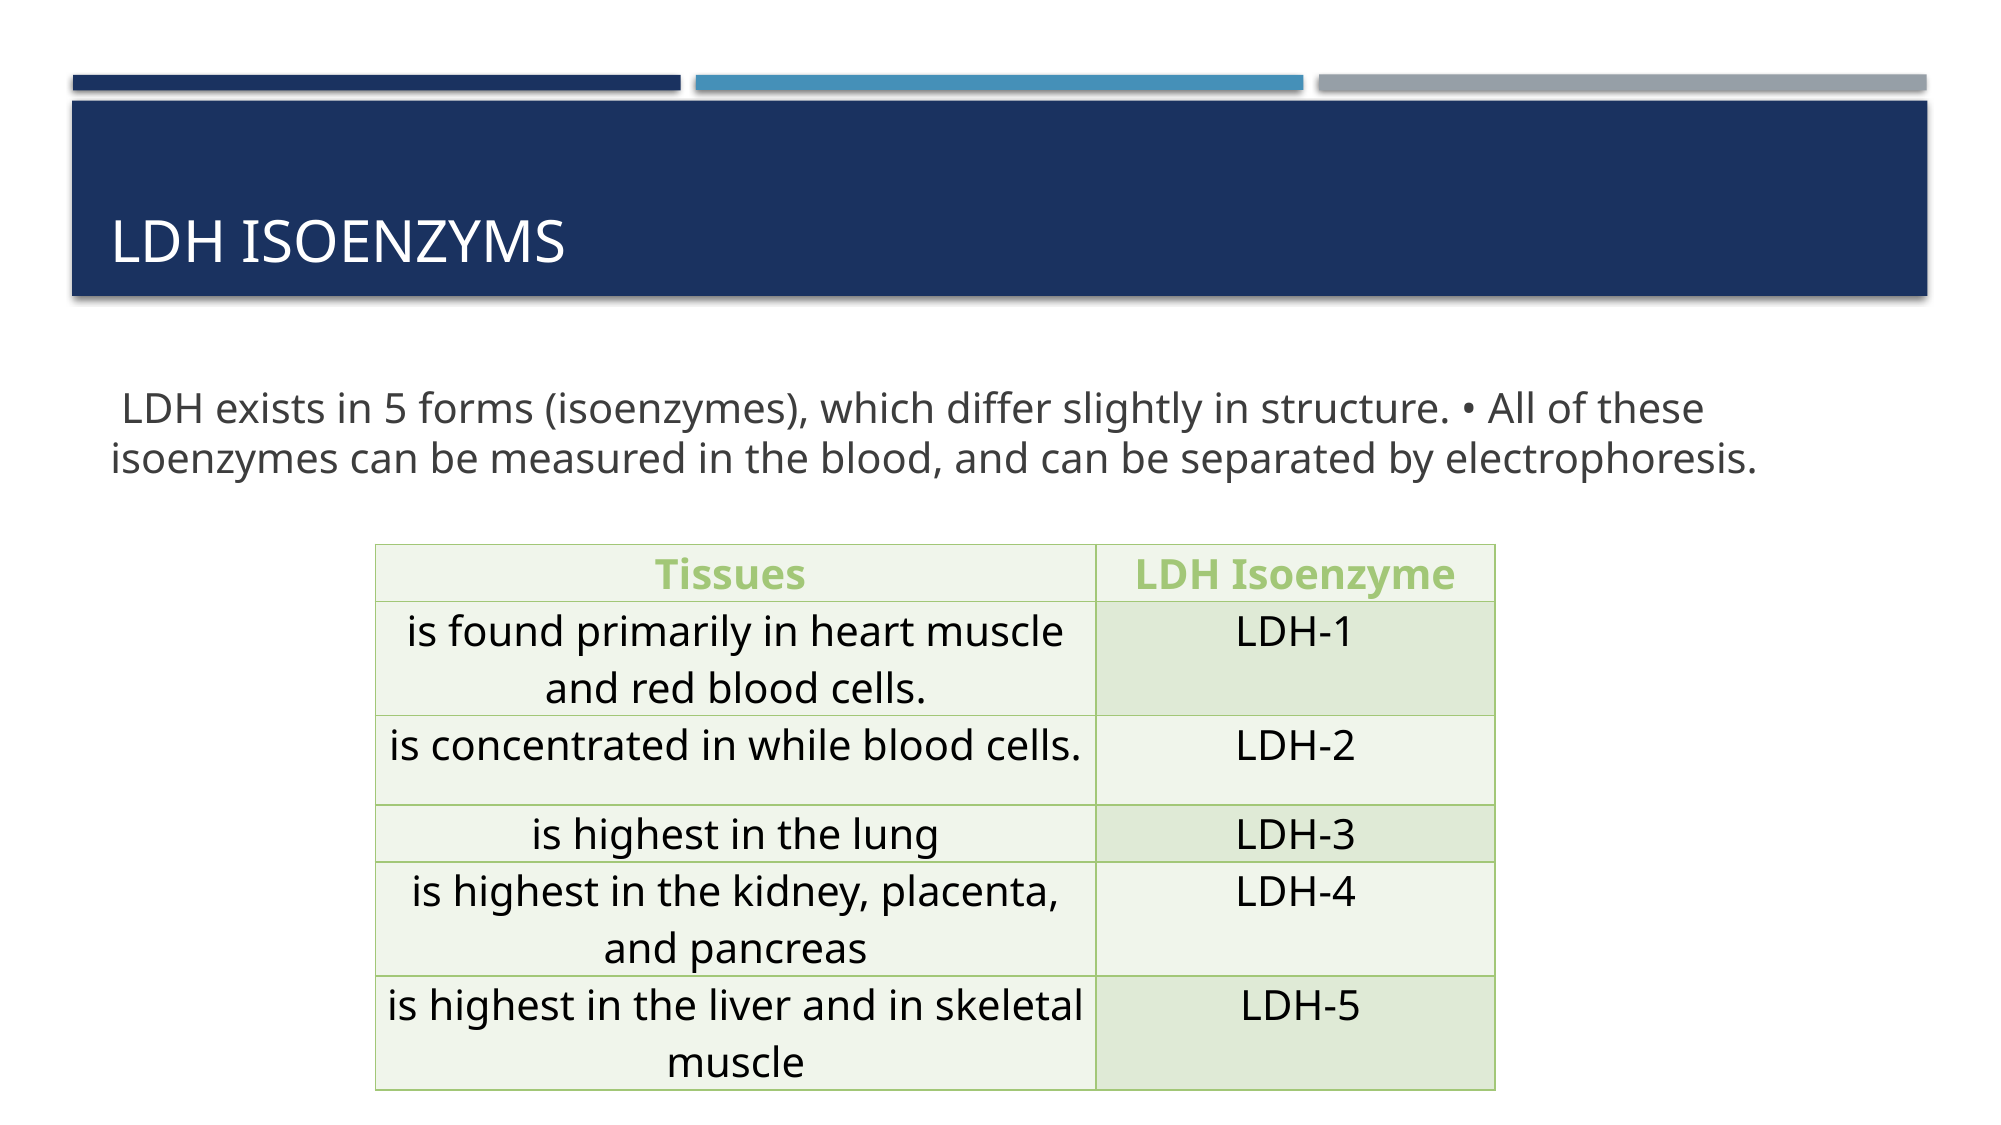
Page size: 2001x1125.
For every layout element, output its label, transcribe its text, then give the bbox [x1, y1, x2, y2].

table_cell LDH-2 [1097, 716, 1494, 804]
table_cell LDH-3 [1097, 806, 1494, 861]
table_cell LDH-4 [1097, 863, 1494, 975]
table_cell is concentrated in while blood cells. [376, 716, 1095, 804]
table_header Tissues [376, 545, 1095, 601]
table_cell is highest in the liver and in skeletal muscle [376, 977, 1095, 1089]
title LDH ISOENZYMS [95, 115, 1905, 282]
table_cell is highest in the lung [376, 806, 1095, 861]
table_cell is found primarily in heart muscle and red blood cells. [376, 602, 1095, 715]
list LDH exists in 5 forms (isoenzymes), which differ slightly in structure. • All of these isoenzymes can be measured in the blood, and can be separated by electrophoresis. [95, 357, 1905, 962]
table_cell is highest in the kidney, placenta, and pancreas [376, 863, 1095, 975]
table_header LDH Isoenzyme [1097, 545, 1494, 601]
table_cell LDH-1 [1097, 602, 1494, 715]
table_cell LDH-5 [1097, 977, 1494, 1089]
